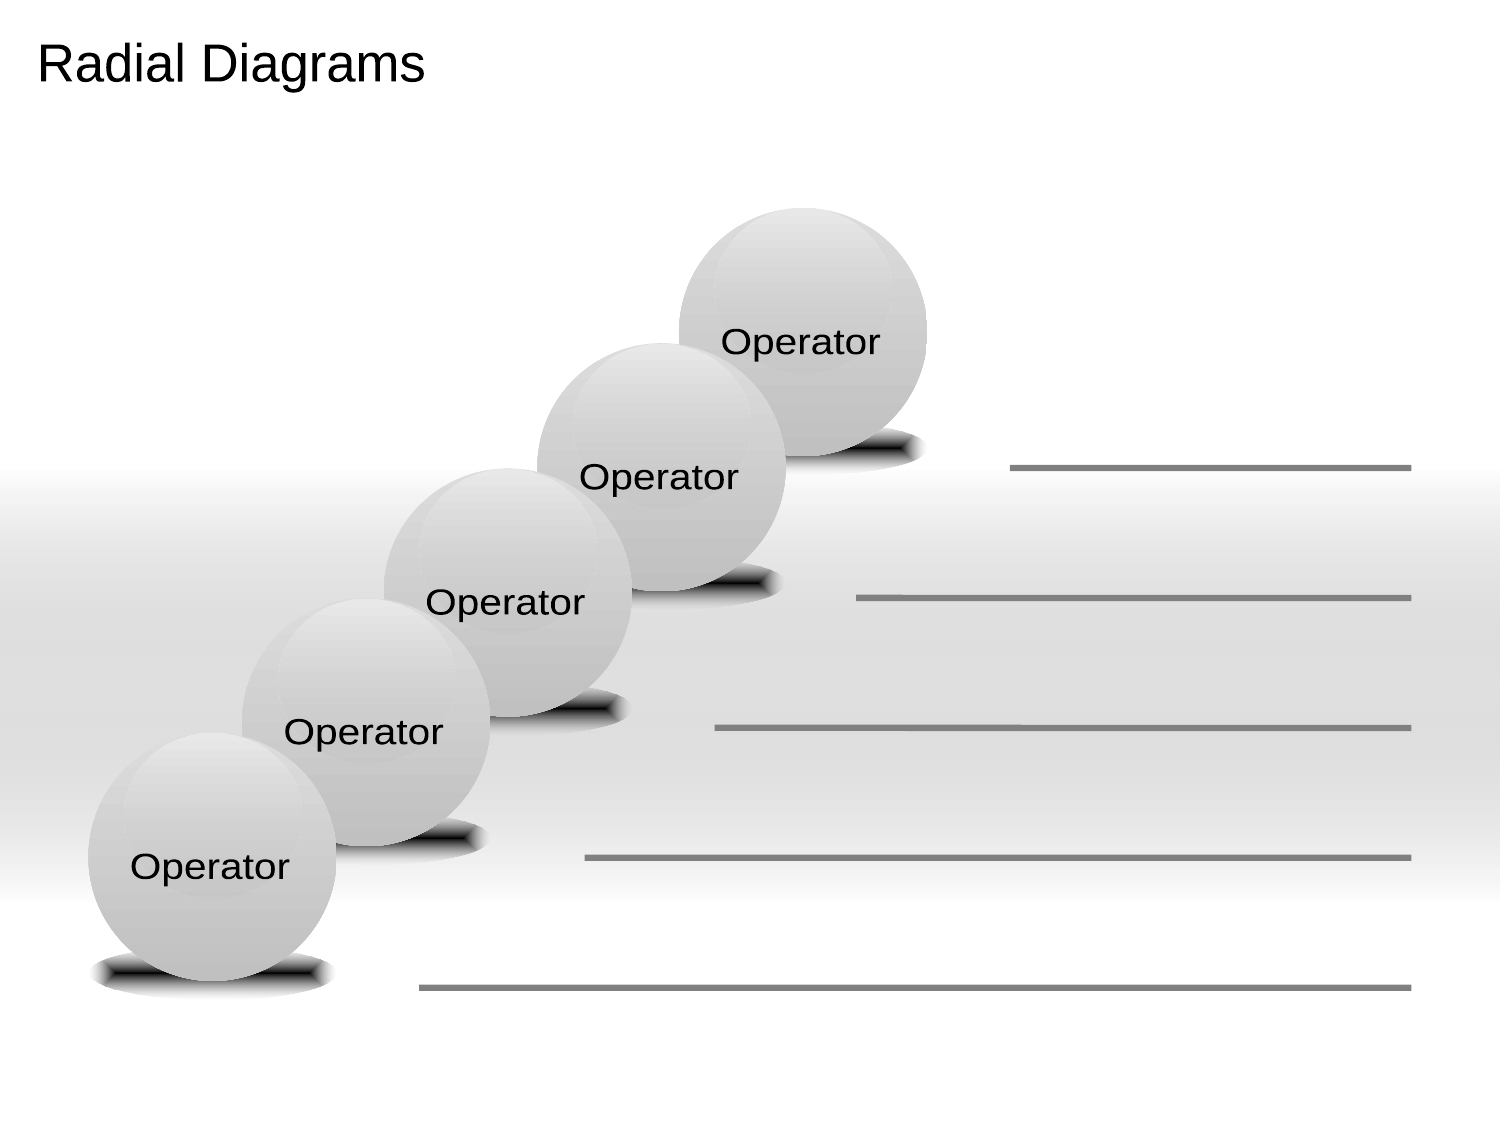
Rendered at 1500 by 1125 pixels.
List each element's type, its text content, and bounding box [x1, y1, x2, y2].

text_box [88, 735, 337, 981]
text_box [88, 951, 337, 1000]
text_box [537, 345, 786, 592]
text_box [123, 732, 302, 899]
text_box [336, 817, 491, 865]
text_box Operator [754, 334, 773, 362]
text_box [490, 687, 633, 736]
text_box [631, 562, 786, 610]
text_box [786, 427, 928, 475]
text_box [419, 468, 597, 634]
text_box Operator [317, 724, 336, 752]
text_box [277, 598, 455, 764]
text_box [714, 207, 892, 374]
text_box [679, 210, 928, 457]
text_box [242, 600, 491, 847]
text_box [572, 343, 751, 509]
text_box [383, 470, 632, 717]
